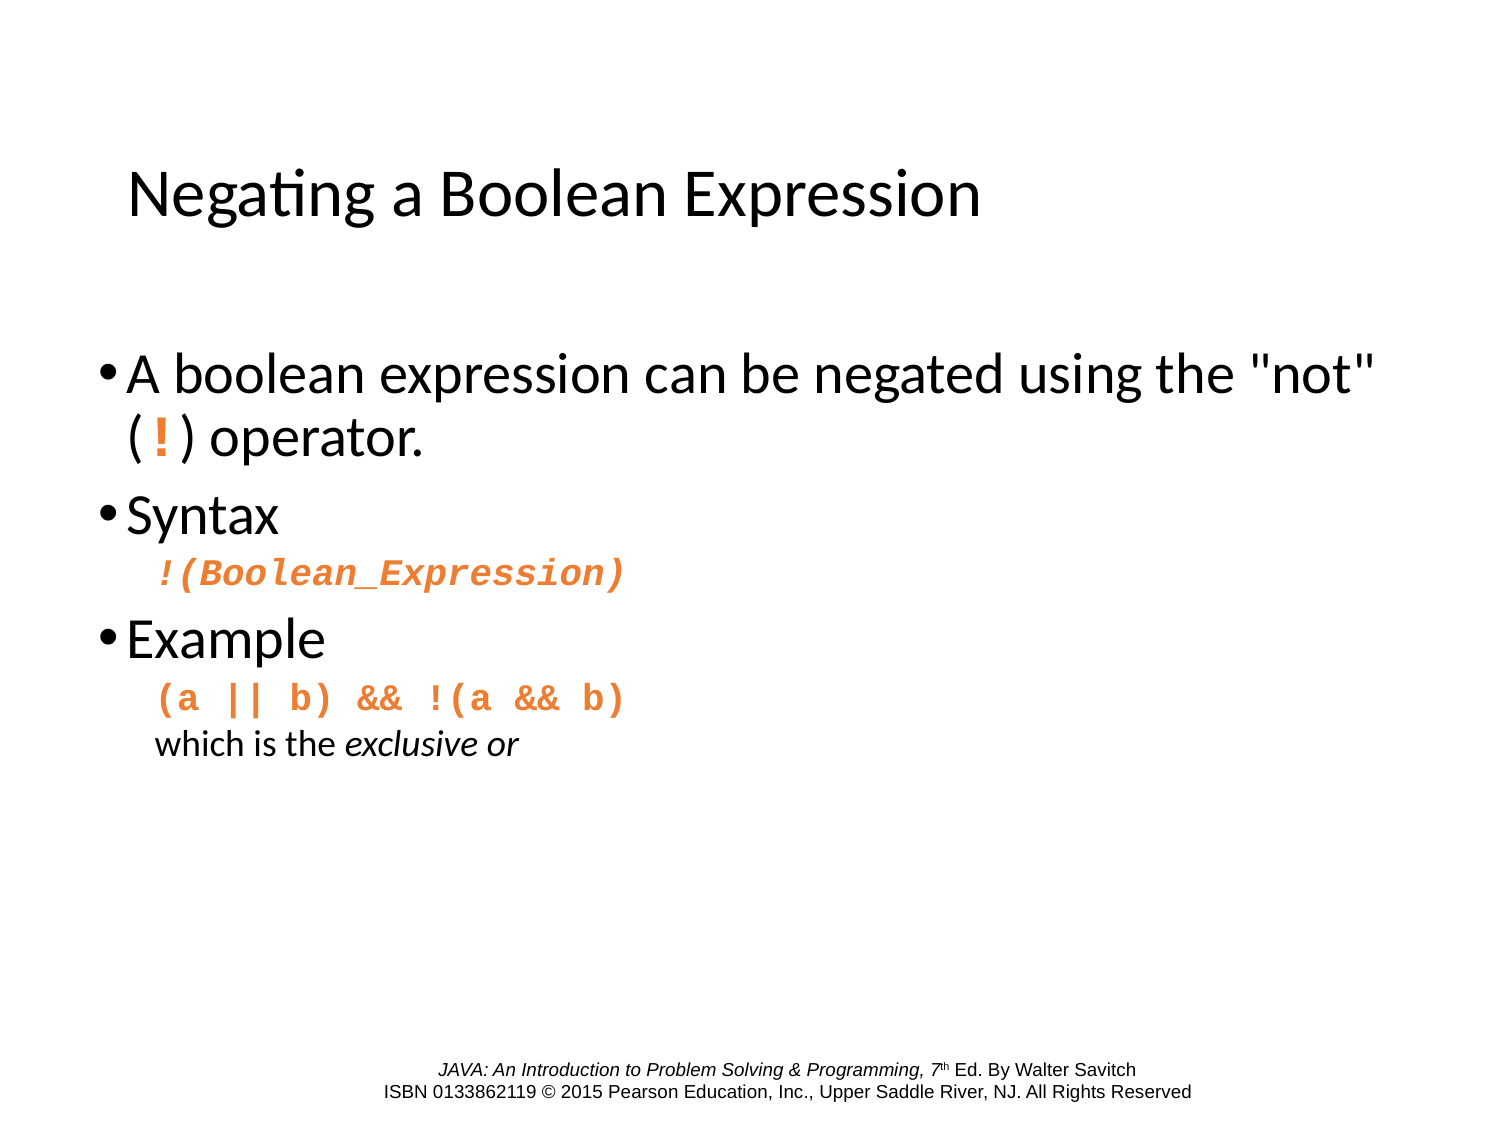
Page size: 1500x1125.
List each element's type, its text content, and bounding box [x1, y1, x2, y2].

list A boolean expression can be negated using the "not" (!) operator. Syntax !(Boolean_Expression) Example (a || b) && !(a && b) which is the exclusive or [83, 336, 1434, 912]
title Negating a Boolean Expression [112, 131, 1500, 257]
